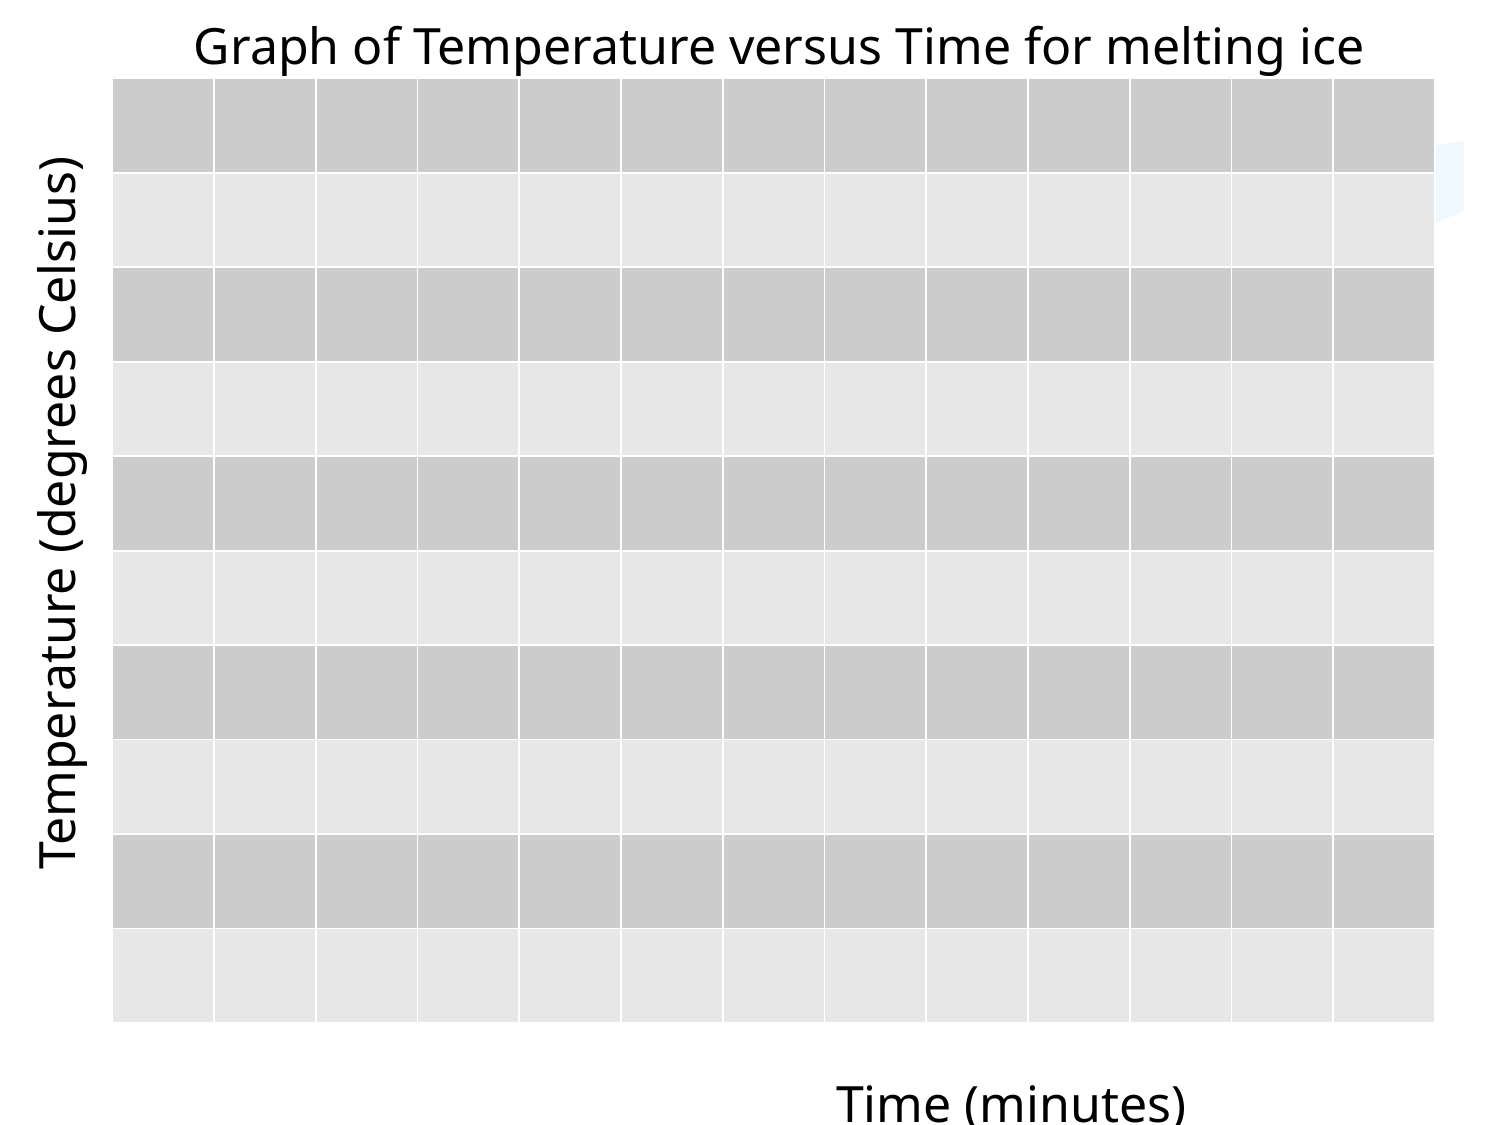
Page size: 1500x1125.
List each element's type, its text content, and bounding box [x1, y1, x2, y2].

table_cell [927, 268, 1027, 361]
table_cell [1131, 457, 1231, 550]
table_cell [927, 552, 1027, 644]
table_cell [825, 174, 925, 266]
table_cell [418, 646, 518, 739]
table_cell [113, 174, 213, 266]
table_cell [418, 174, 518, 266]
table_cell [1131, 740, 1231, 833]
table_cell [927, 174, 1027, 266]
table_cell [113, 363, 213, 455]
table_cell [215, 268, 315, 361]
table_cell [418, 740, 518, 833]
table_cell [1131, 929, 1231, 1022]
table_cell [317, 363, 417, 455]
table_cell [1131, 363, 1231, 455]
table_cell [317, 268, 417, 361]
table_cell [113, 552, 213, 644]
table_cell [1029, 835, 1129, 928]
table_cell [1334, 646, 1434, 739]
table_header [418, 82, 518, 172]
table_cell [622, 268, 722, 361]
table_cell [215, 174, 315, 266]
table_cell [113, 646, 213, 739]
table_cell [927, 929, 1027, 1022]
table_cell [1232, 646, 1332, 739]
table_cell [1131, 835, 1231, 928]
table_cell [927, 740, 1027, 833]
table_cell [418, 457, 518, 550]
table_cell [825, 552, 925, 644]
table_header [1131, 82, 1231, 172]
table_cell [724, 268, 824, 361]
table_header [520, 82, 620, 172]
table_cell [1232, 835, 1332, 928]
table_header [825, 82, 925, 172]
table_cell [1232, 268, 1332, 361]
table_cell [622, 552, 722, 644]
table_cell [724, 363, 824, 455]
table_cell [1334, 174, 1434, 266]
table_cell [113, 457, 213, 550]
table_cell [1029, 740, 1129, 833]
table_cell [1334, 740, 1434, 833]
table_cell [724, 174, 824, 266]
table_cell [825, 740, 925, 833]
table_cell [113, 740, 213, 833]
table_cell [1334, 457, 1434, 550]
table_cell [418, 552, 518, 644]
table_cell [418, 363, 518, 455]
table_cell [317, 174, 417, 266]
table_cell [215, 740, 315, 833]
table_cell [927, 646, 1027, 739]
table_cell [825, 363, 925, 455]
table_cell [215, 929, 315, 1022]
table_cell [1334, 268, 1434, 361]
table_cell [215, 646, 315, 739]
table_cell [927, 457, 1027, 550]
table_cell [1232, 929, 1332, 1022]
table_cell [317, 646, 417, 739]
table_cell [622, 740, 722, 833]
table_cell [317, 929, 417, 1022]
table_cell [927, 363, 1027, 455]
table_cell [724, 552, 824, 644]
table_cell [1334, 835, 1434, 928]
table_cell [215, 457, 315, 550]
table_cell [317, 457, 417, 550]
table_header [1232, 82, 1332, 172]
table_cell [1334, 363, 1434, 455]
table_cell [418, 268, 518, 361]
table_cell [520, 552, 620, 644]
table_cell [520, 929, 620, 1022]
table_cell [1232, 552, 1332, 644]
table_cell [1029, 174, 1129, 266]
table_cell [520, 363, 620, 455]
table_cell [1029, 268, 1129, 361]
text_box Graph of Temperature versus Time for melting ice [93, 7, 1471, 82]
table_cell [317, 740, 417, 833]
table_cell [1131, 174, 1231, 266]
table_cell [1131, 646, 1231, 739]
table_cell [622, 929, 722, 1022]
table_cell [927, 835, 1027, 928]
table_cell [113, 929, 213, 1022]
table_cell [1029, 552, 1129, 644]
table_cell [1131, 552, 1231, 644]
table_cell [1232, 740, 1332, 833]
table_cell [622, 174, 722, 266]
table_cell [520, 174, 620, 266]
table_cell [215, 835, 315, 928]
table_cell [724, 740, 824, 833]
table_cell [825, 835, 925, 928]
table_cell [825, 268, 925, 361]
table_cell [825, 457, 925, 550]
table_cell [113, 835, 213, 928]
table_cell [1029, 646, 1129, 739]
table_header [1334, 82, 1434, 172]
table_cell [1029, 929, 1129, 1022]
table_cell [520, 740, 620, 833]
table_cell [622, 646, 722, 739]
table_cell [622, 363, 722, 455]
table_cell [1334, 552, 1434, 644]
table_cell [418, 929, 518, 1022]
table_cell [724, 835, 824, 928]
table_cell [1029, 363, 1129, 455]
table_cell [520, 457, 620, 550]
text_box Time (minutes) [706, 1065, 1317, 1125]
table_cell [1131, 268, 1231, 361]
table_header [1029, 82, 1129, 172]
table_cell [520, 268, 620, 361]
table_cell [317, 552, 417, 644]
table_cell [215, 552, 315, 644]
table_cell [724, 646, 824, 739]
table_cell [215, 363, 315, 455]
table_cell [317, 835, 417, 928]
table_cell [520, 646, 620, 739]
table_header [724, 82, 824, 172]
table_cell [825, 929, 925, 1022]
table_header [622, 82, 722, 172]
table_cell [1232, 174, 1332, 266]
table_header [927, 82, 1027, 172]
table_cell [113, 268, 213, 361]
table_cell [724, 929, 824, 1022]
table_cell [1232, 457, 1332, 550]
text_box Temperature (degrees Celsius) [17, 0, 93, 1125]
table_cell [622, 457, 722, 550]
table_cell [520, 835, 620, 928]
table_cell [1232, 363, 1332, 455]
table_header [317, 82, 417, 172]
table_cell [724, 457, 824, 550]
table_cell [622, 835, 722, 928]
table_header [215, 82, 315, 172]
table_header [113, 82, 213, 172]
table_cell [1029, 457, 1129, 550]
table_cell [825, 646, 925, 739]
table_cell [1334, 929, 1434, 1022]
table_cell [418, 835, 518, 928]
